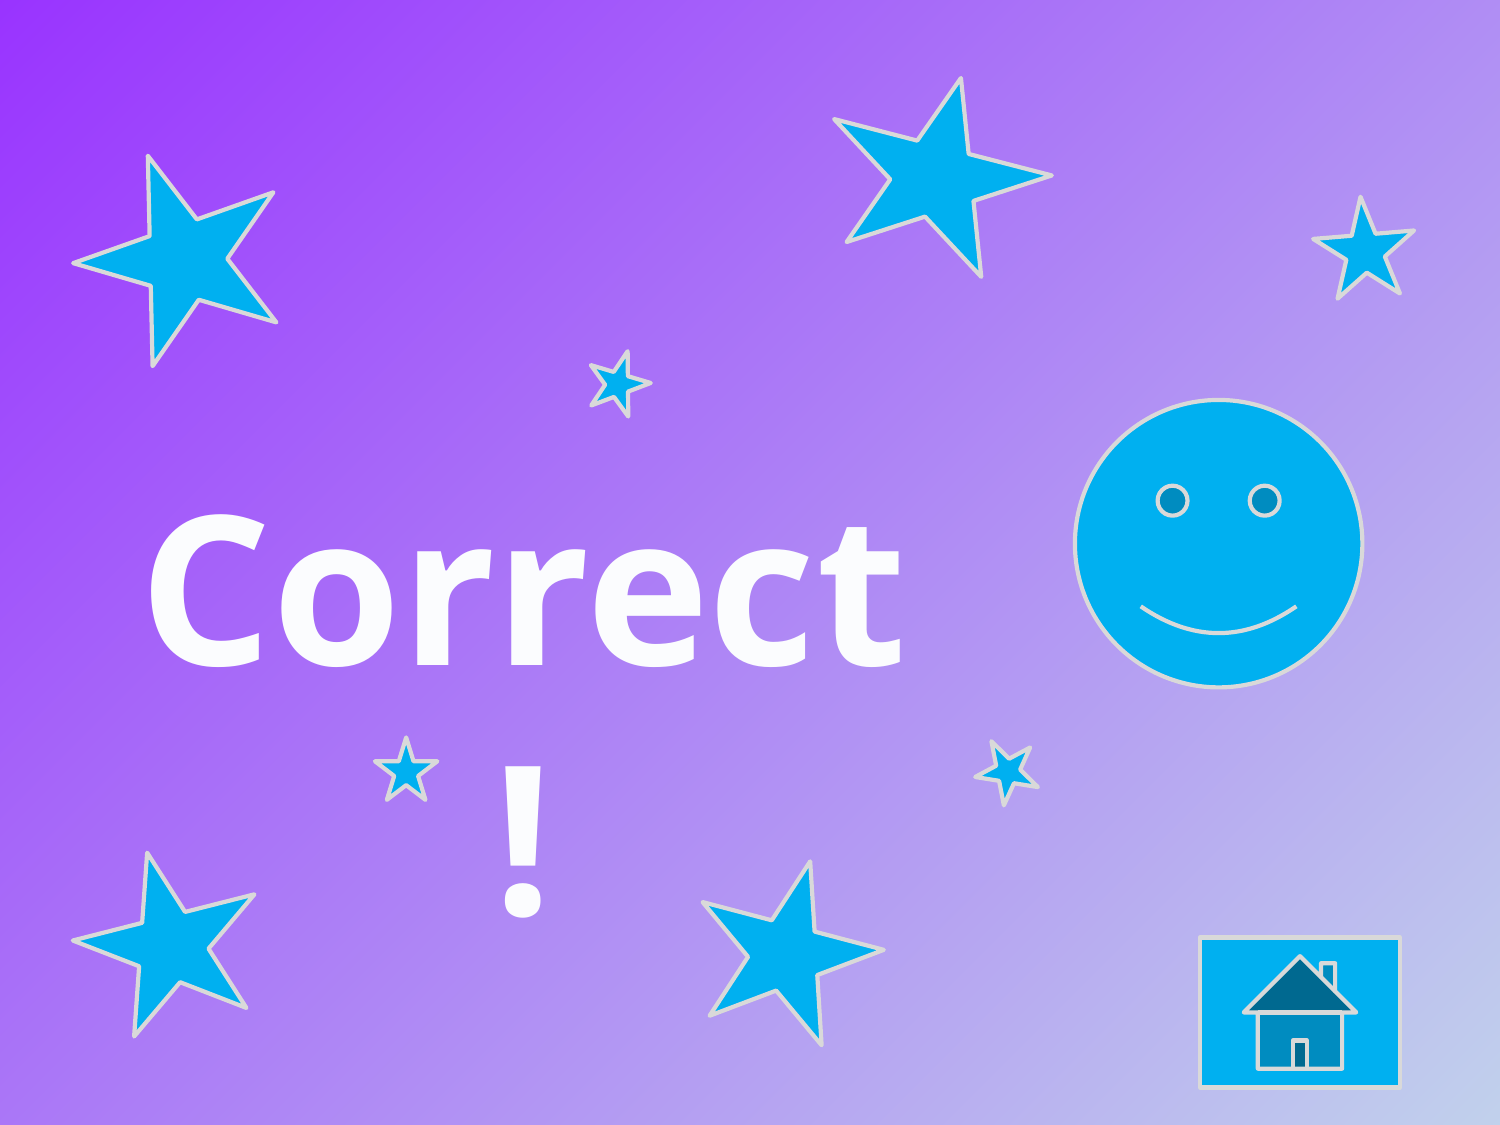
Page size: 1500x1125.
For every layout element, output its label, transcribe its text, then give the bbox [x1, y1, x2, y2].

text_box [1311, 194, 1417, 301]
text_box [1072, 397, 1365, 690]
text_box [372, 735, 440, 802]
text_box [589, 349, 653, 419]
text_box [700, 859, 886, 1048]
text_box [973, 739, 1040, 808]
text_box [70, 850, 257, 1039]
text_box [832, 75, 1054, 279]
text_box [71, 153, 279, 369]
text_box [1198, 935, 1402, 1090]
text_box Correct! [96, 449, 950, 965]
